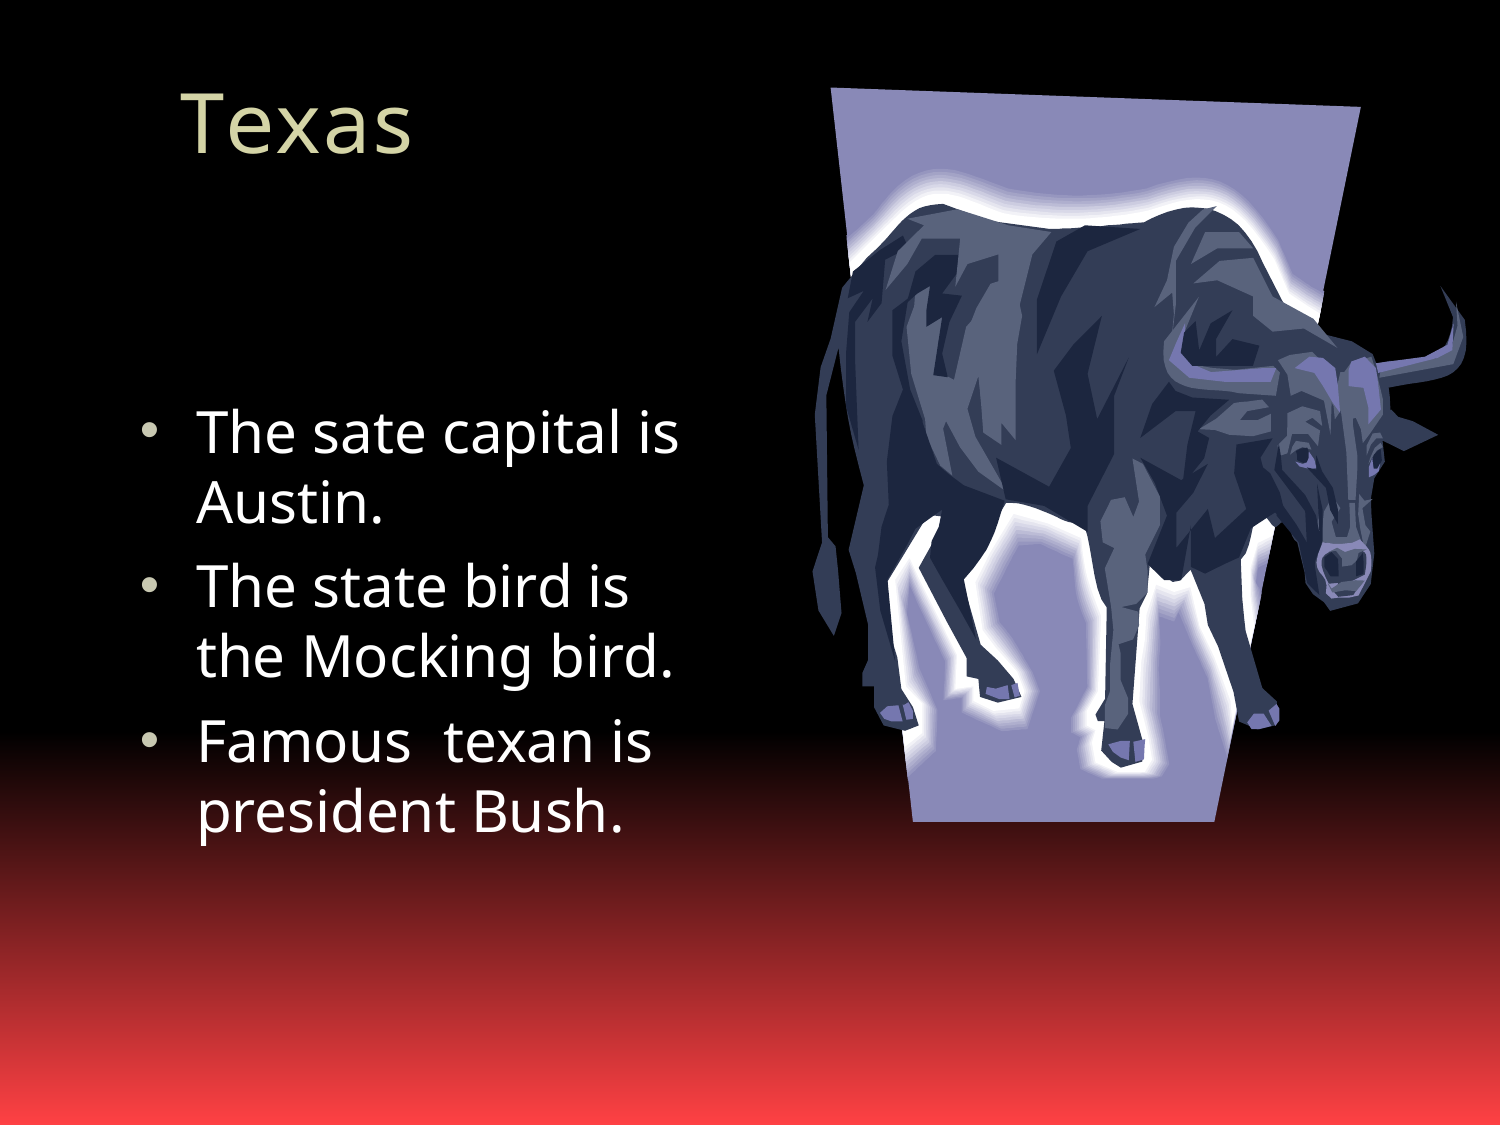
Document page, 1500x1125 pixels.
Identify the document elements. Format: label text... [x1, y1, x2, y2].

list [811, 87, 1476, 823]
title Texas [162, 62, 450, 200]
list The sate capital is Austin. The state bird is the Mocking bird. Famous texan is president Bush. [125, 387, 725, 1006]
